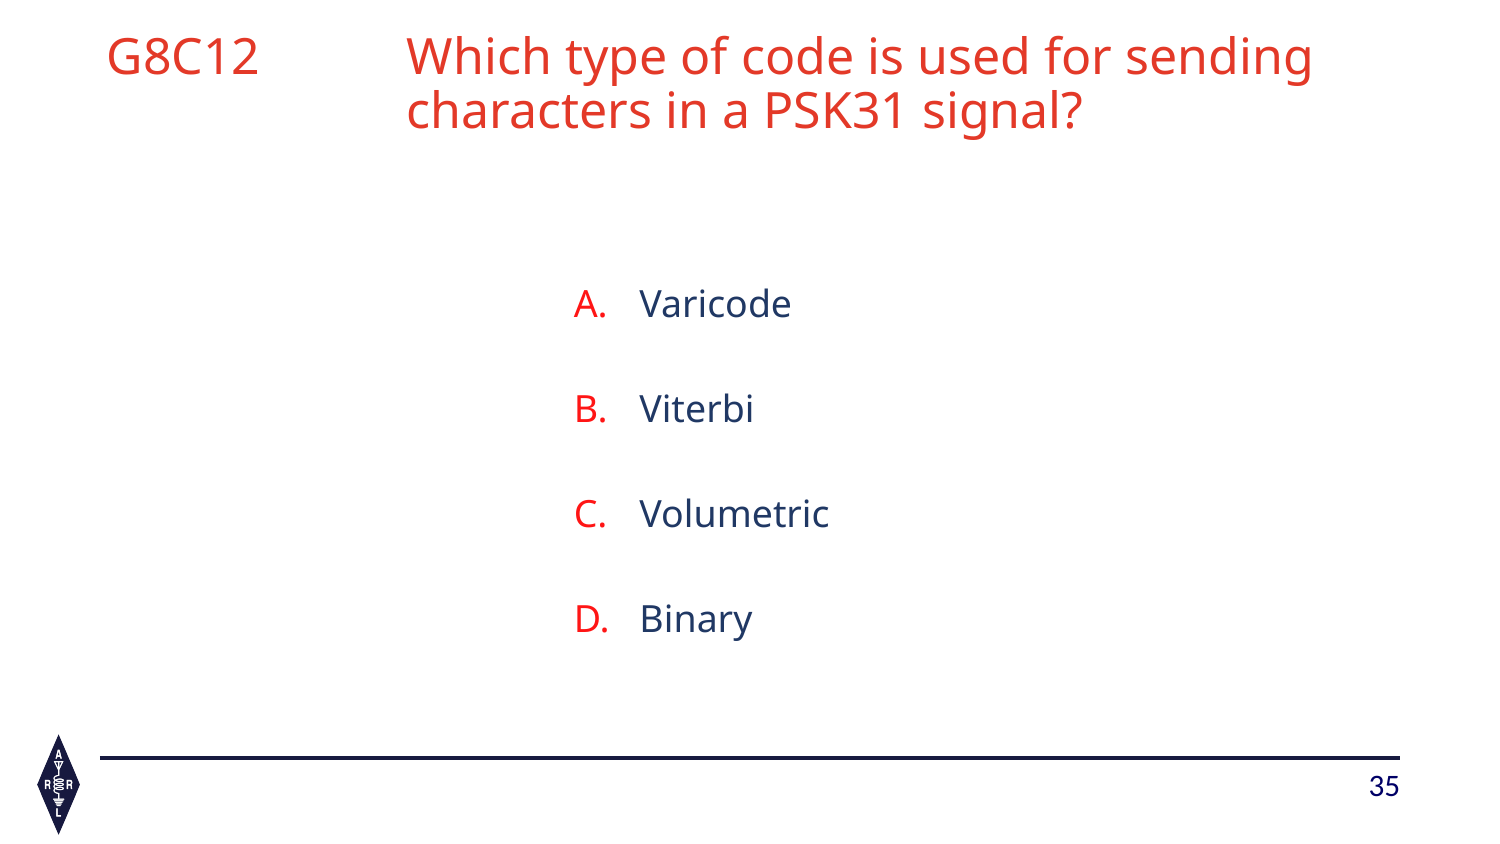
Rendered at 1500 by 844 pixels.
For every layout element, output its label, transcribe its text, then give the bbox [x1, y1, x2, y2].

picture [37, 734, 80, 835]
slide_number 35 [1302, 761, 1400, 807]
text_box Varicode Viterbi Volumetric Binary [562, 274, 880, 701]
title G8C12 Which type of code is used for sending characters in a PSK31 signal? [106, 25, 1335, 139]
list [76, 192, 1425, 827]
